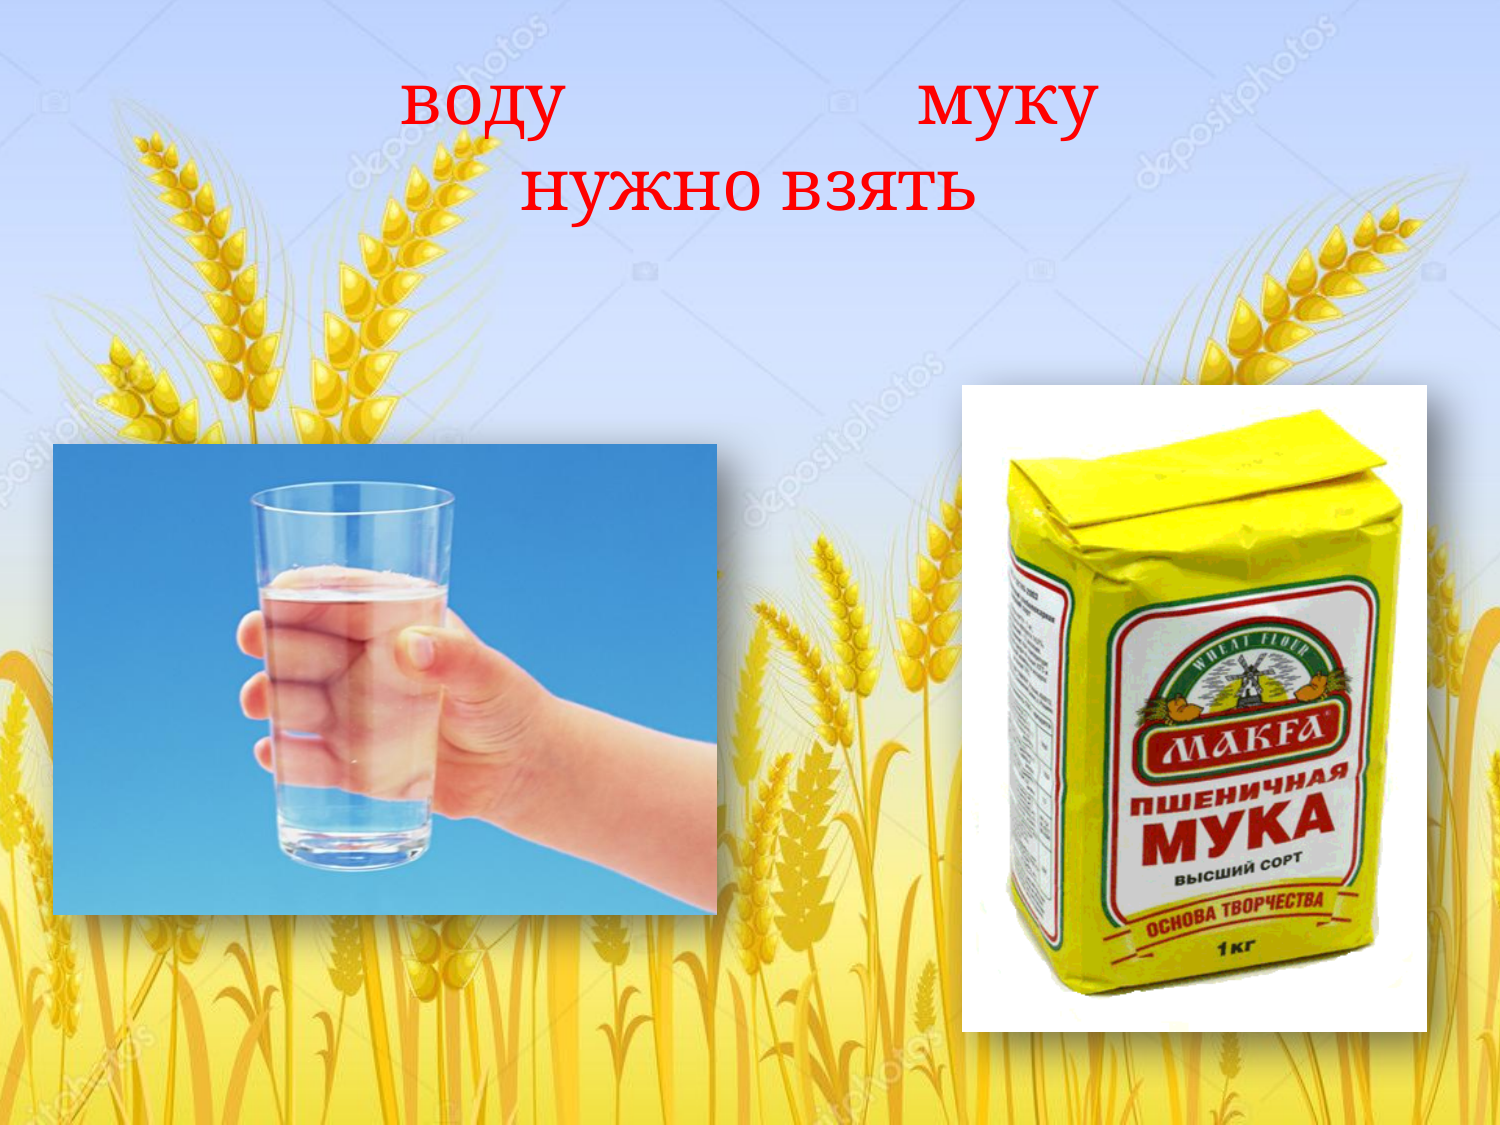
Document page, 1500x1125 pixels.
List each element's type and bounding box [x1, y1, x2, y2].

picture [0, 0, 1500, 1125]
list [52, 444, 717, 915]
